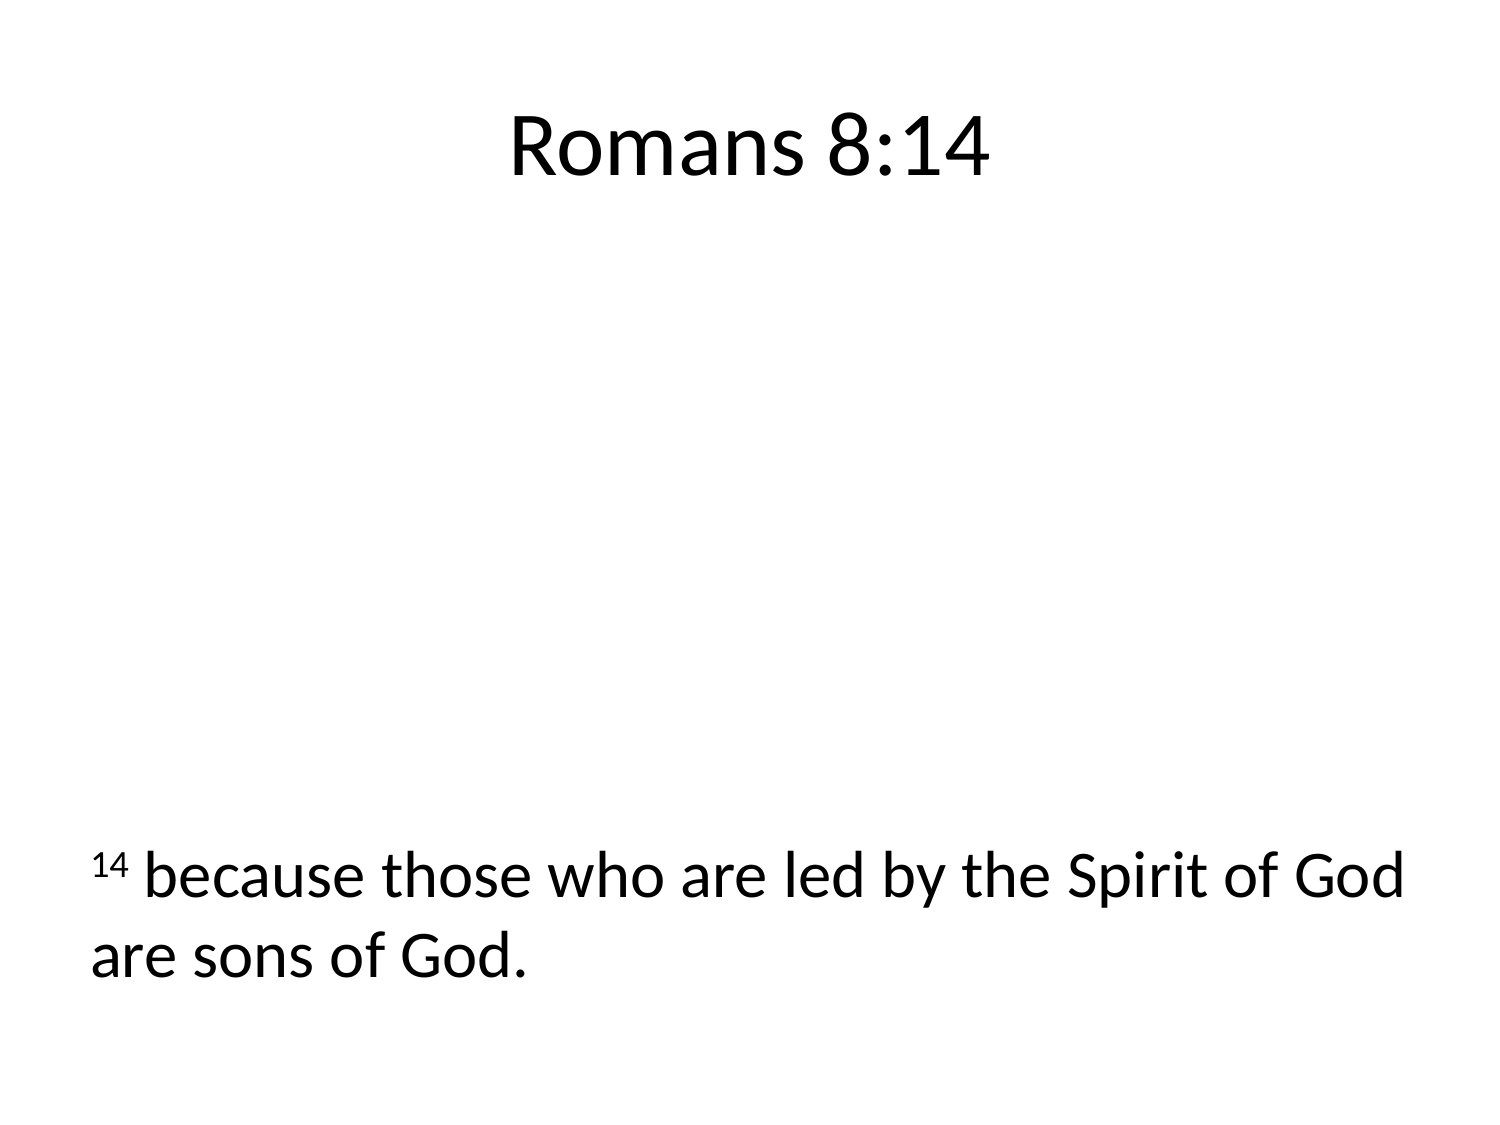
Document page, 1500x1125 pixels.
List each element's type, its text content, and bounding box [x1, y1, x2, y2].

title Romans 8:14 [75, 45, 1425, 233]
list 14 because those who are led by the Spirit of God are sons of God. [75, 262, 1425, 1005]
